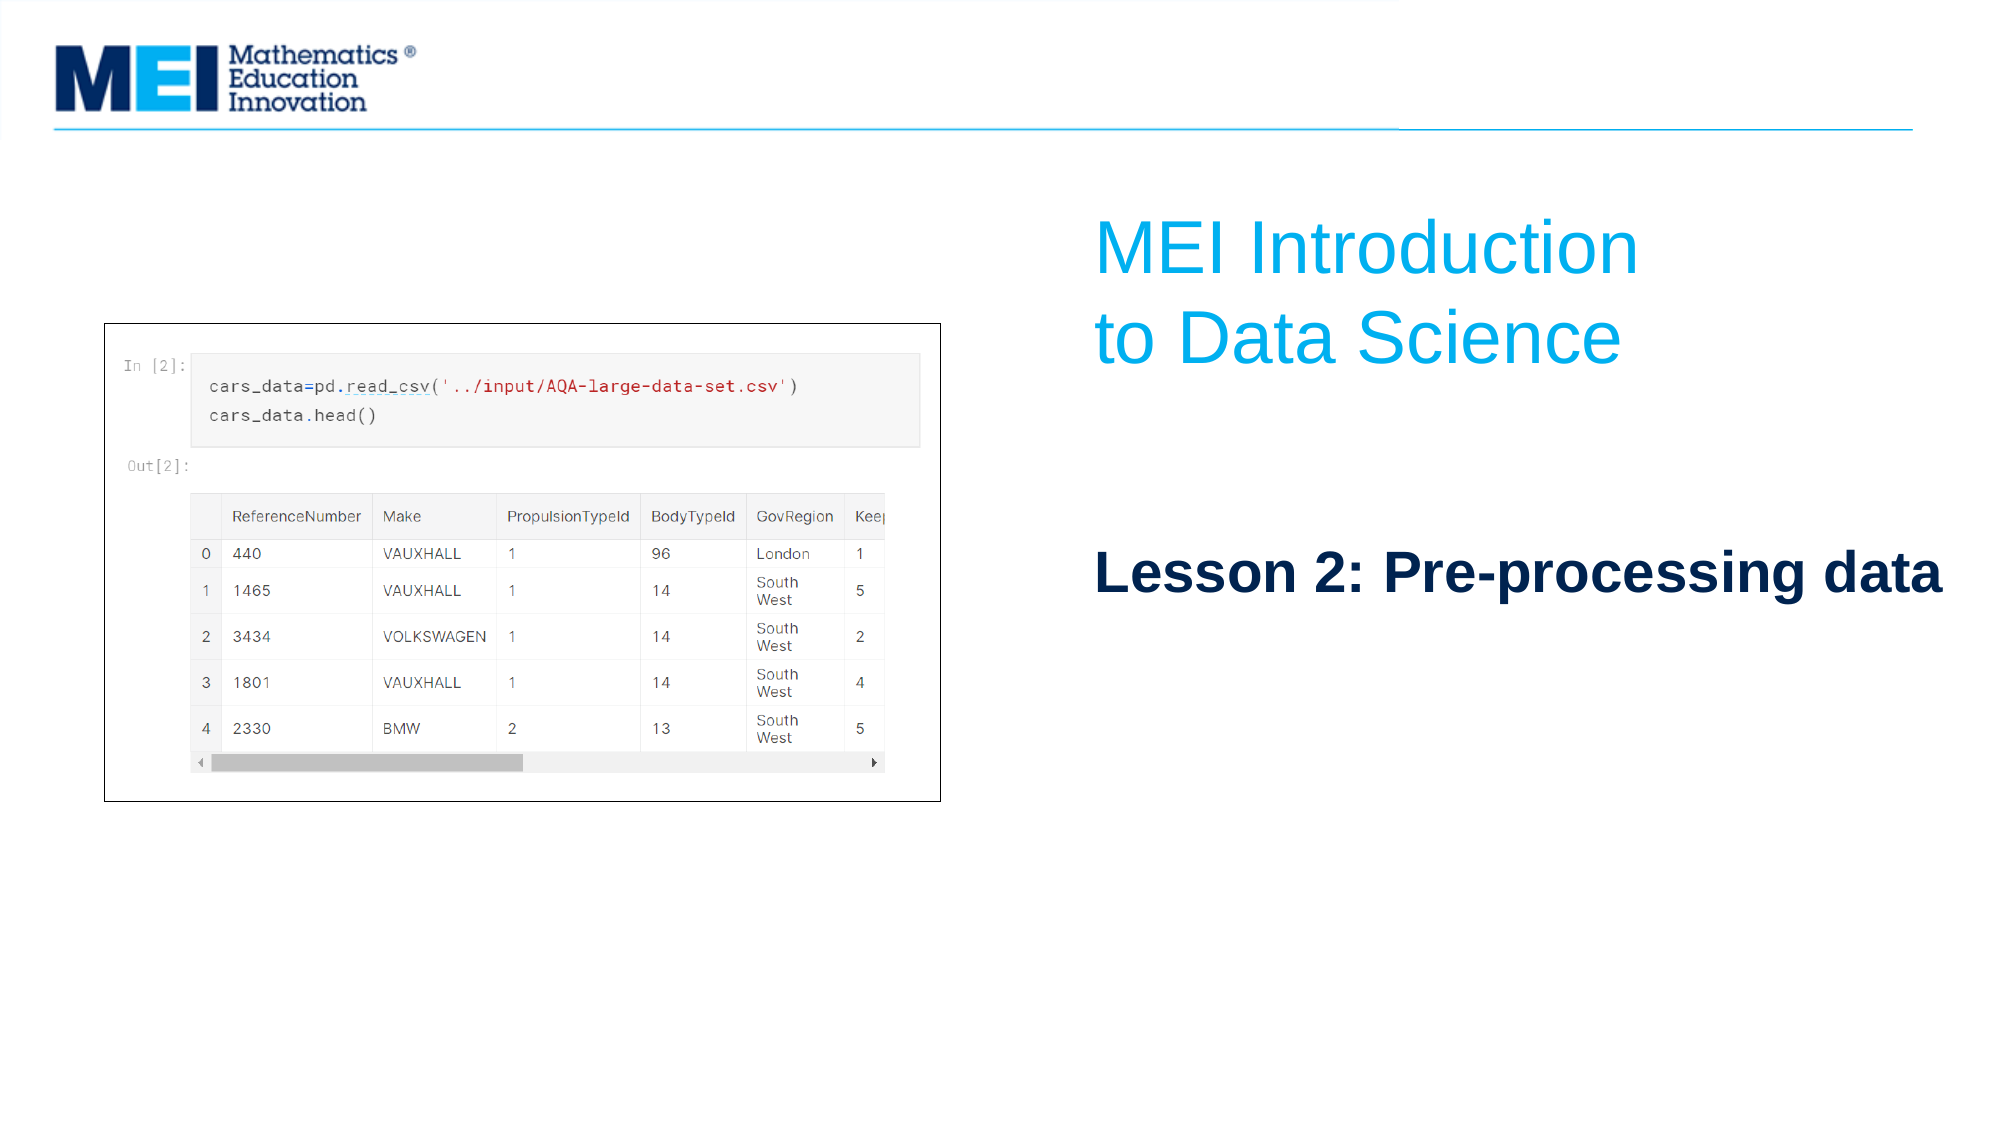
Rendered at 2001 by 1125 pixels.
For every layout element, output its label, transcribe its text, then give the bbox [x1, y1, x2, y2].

picture [104, 322, 942, 802]
picture [0, 0, 2000, 140]
title MEI Introduction to Data Science [1079, 190, 1677, 388]
list Lesson 2: Pre-processing data [1079, 527, 1981, 965]
